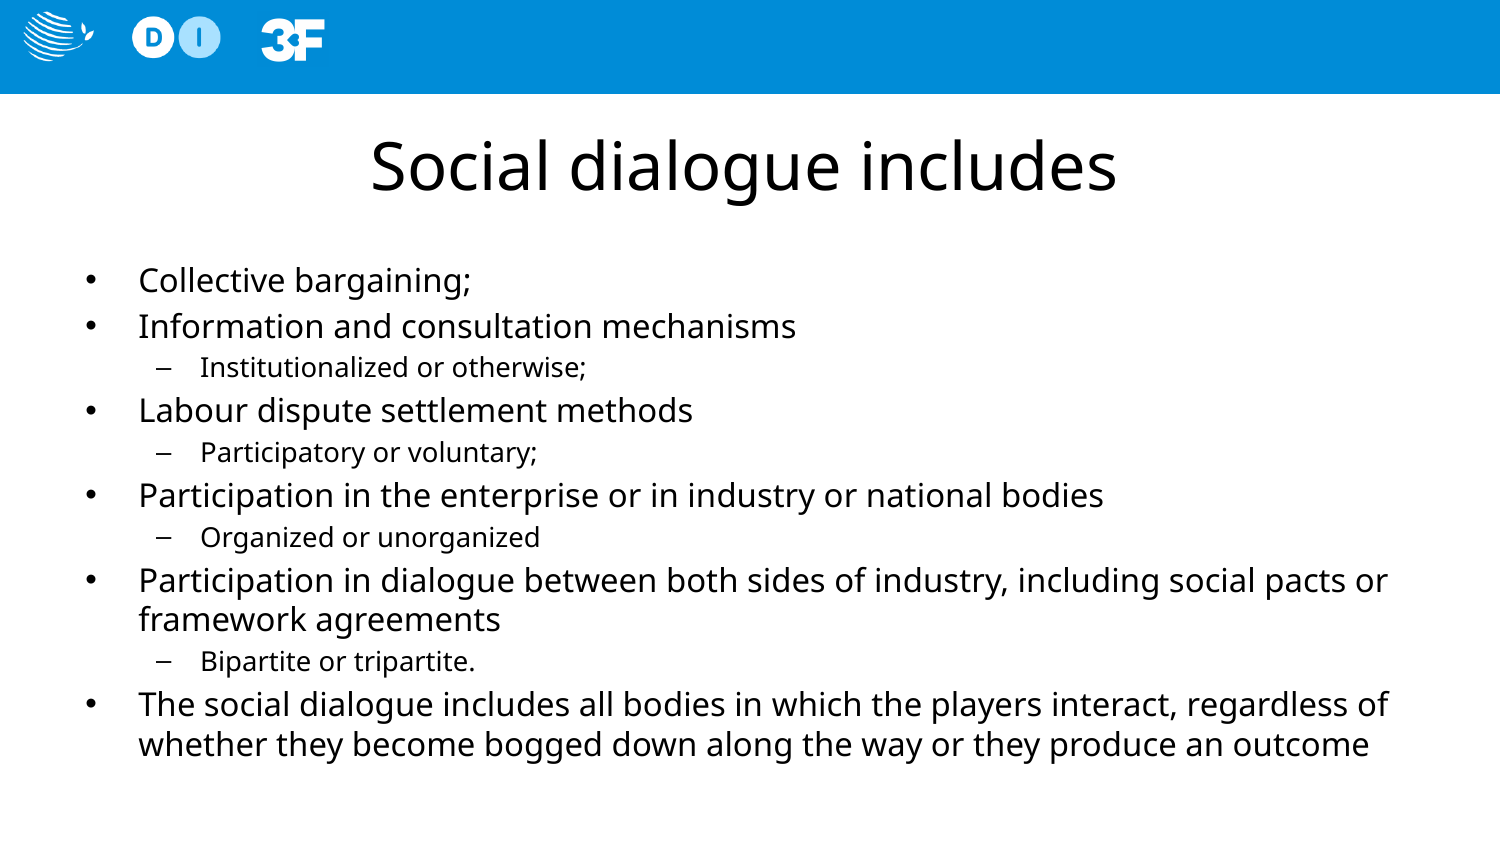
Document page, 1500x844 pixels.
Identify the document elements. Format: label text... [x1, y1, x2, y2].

picture [263, 19, 324, 61]
list Collective bargaining; Information and consultation mechanisms Institutionalized or otherwise; Labour dispute settlement methods Participatory or voluntary; Participation in the enterprise or in industry or national bodies Organized or unorganized Participation in dialogue between both sides of industry, including social pacts or framework agreements Bipartite or tripartite. The social dialogue includes all bodies in which the players interact, regardless of whether they become bogged down along the way or they produce an outcome [70, 251, 1421, 809]
picture [128, 11, 223, 63]
title Social dialogue includes [70, 93, 1421, 235]
picture [23, 0, 94, 71]
